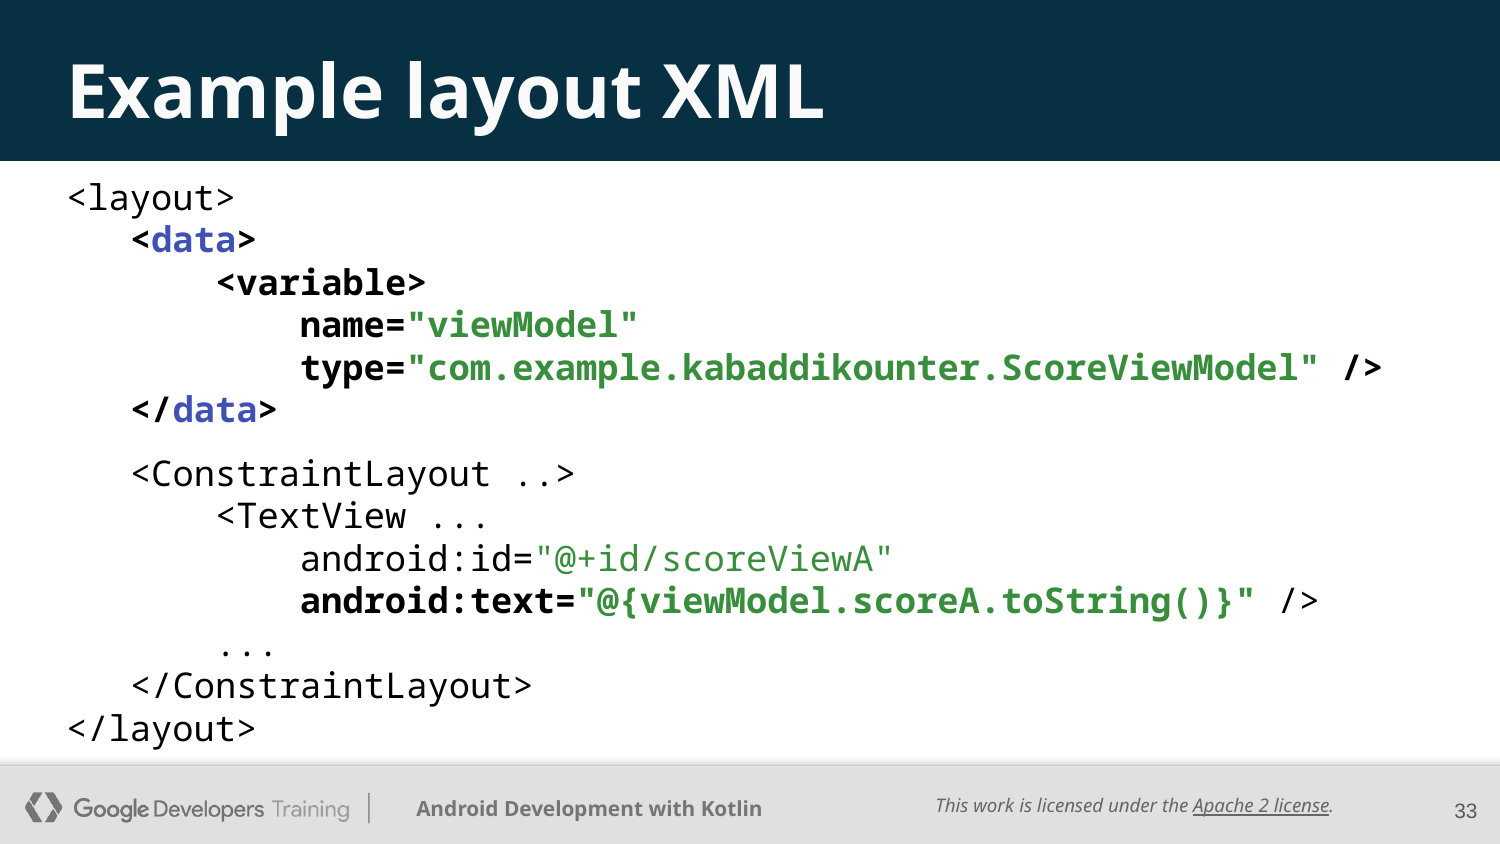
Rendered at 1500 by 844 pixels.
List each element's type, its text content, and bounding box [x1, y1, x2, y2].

slide_number ‹#› [1402, 777, 1493, 842]
list <layout> <data> <variable> name="viewModel" type="com.example.kabaddikounter.ScoreViewModel" /> </data> <ConstraintLayout ..> <TextView ... android:id="@+id/scoreViewA" android:text="@{viewModel.scoreA.toString()}" /> ... </ConstraintLayout> </layout> [51, 159, 1449, 745]
picture [0, 161, 1500, 844]
title Example layout XML [51, 28, 1449, 122]
